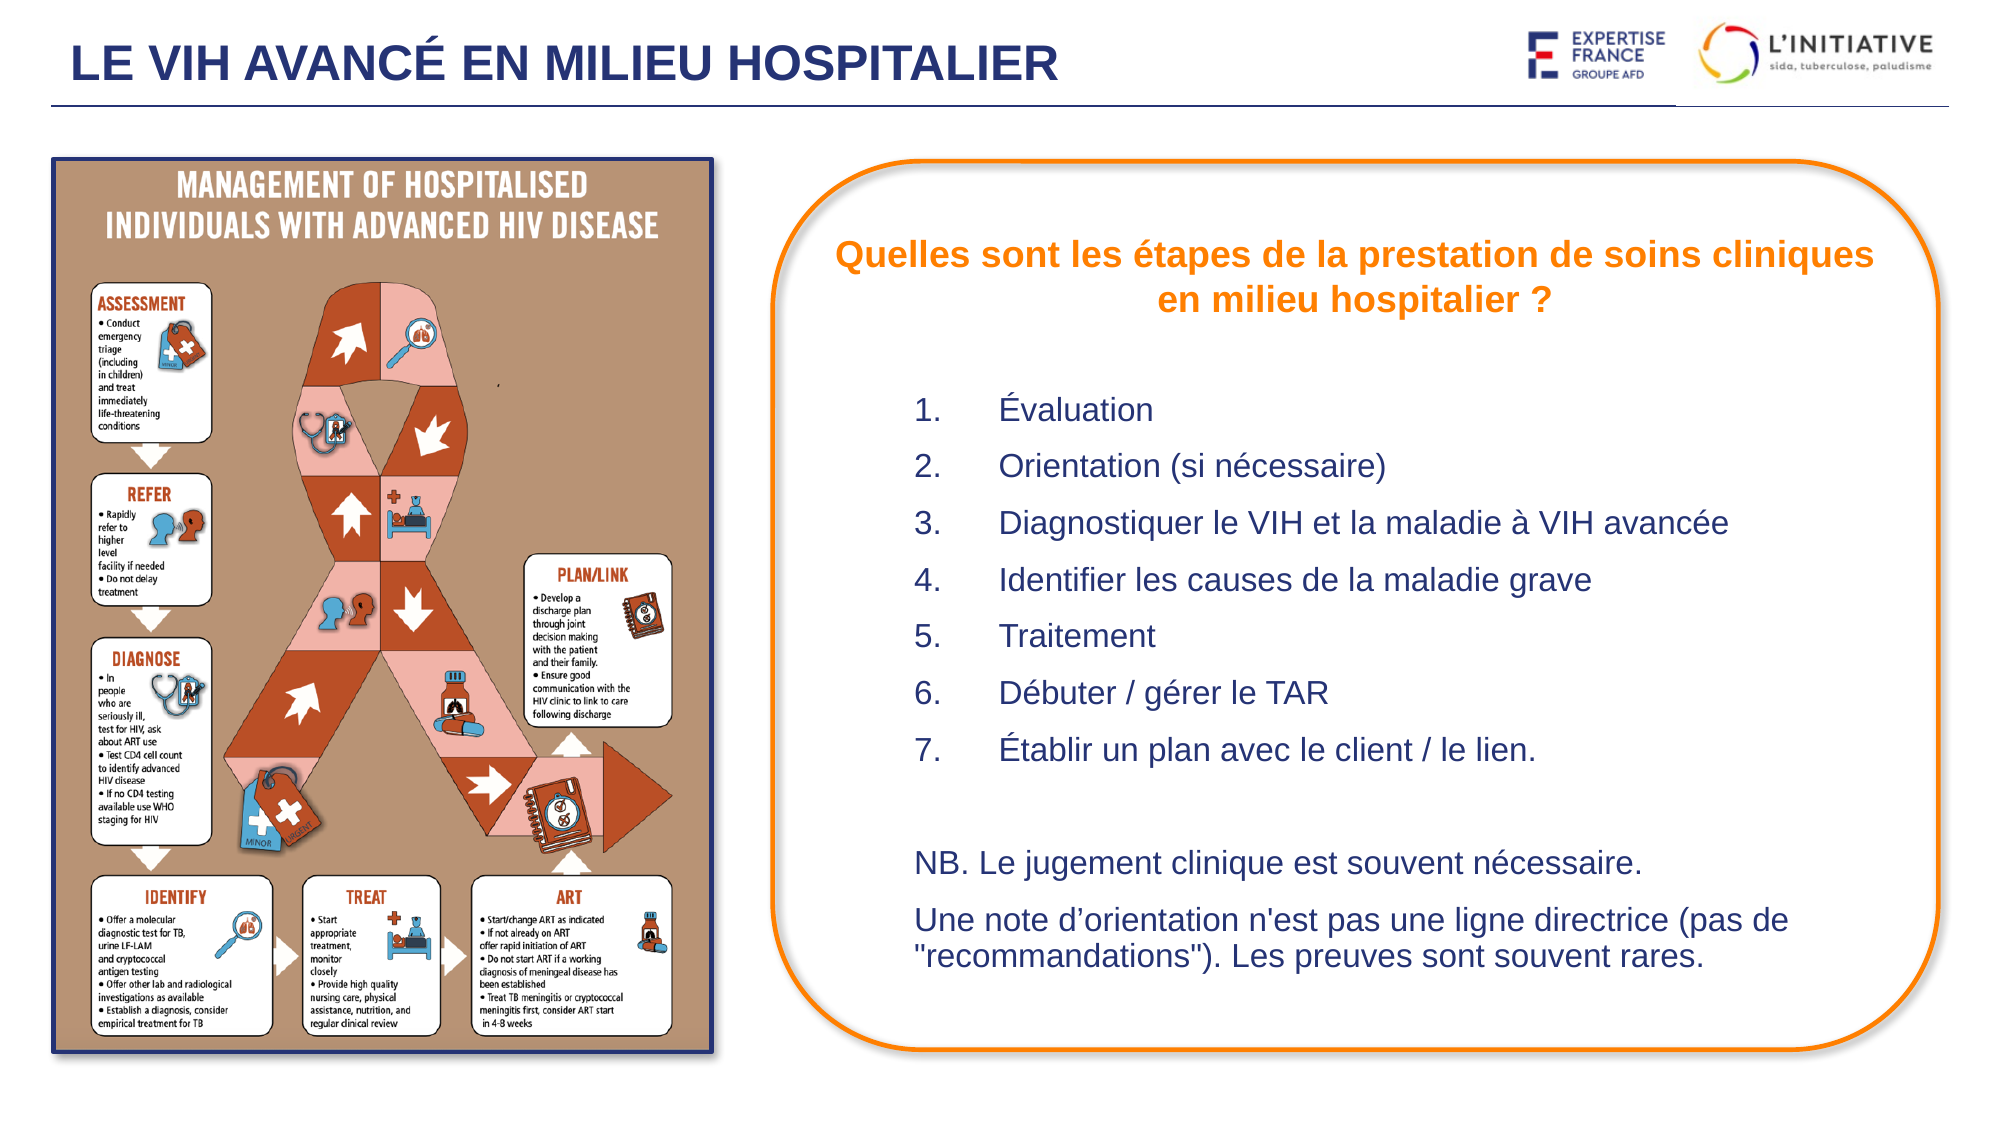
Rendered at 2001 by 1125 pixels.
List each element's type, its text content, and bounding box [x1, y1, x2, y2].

title LE VIH AVANCé EN MILIEU HOSPITALIER [55, 10, 1796, 119]
text_box [771, 160, 1940, 1051]
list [55, 161, 710, 1050]
picture [1676, 0, 1956, 106]
